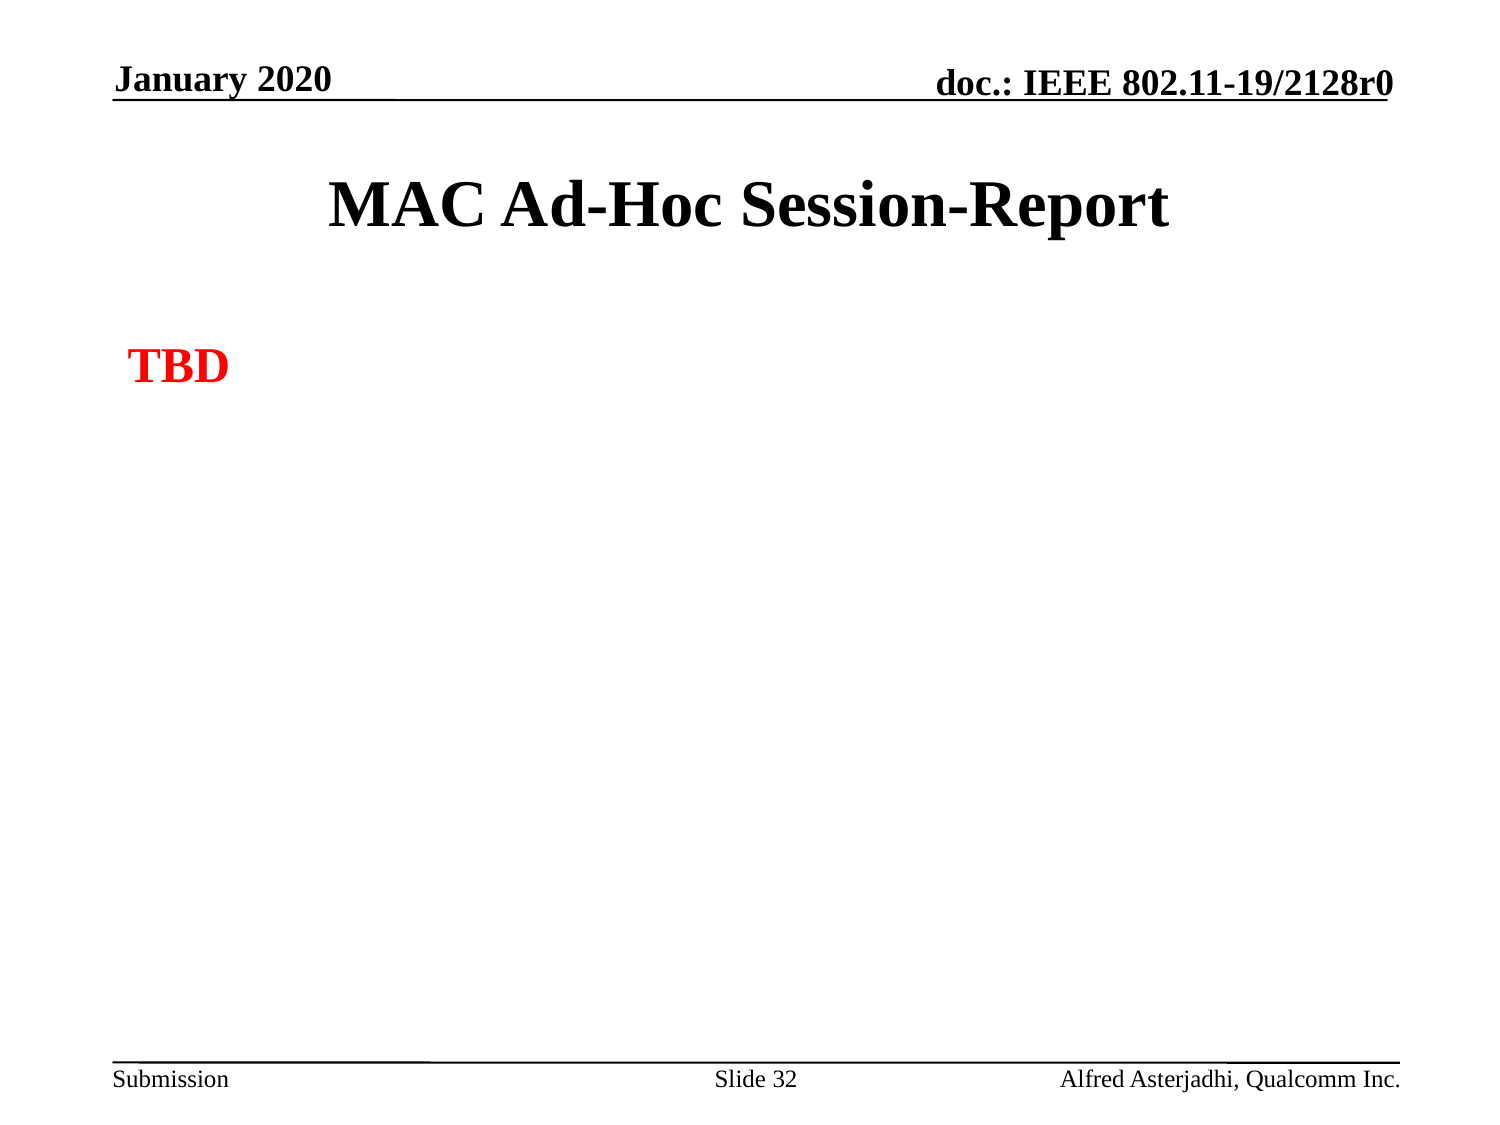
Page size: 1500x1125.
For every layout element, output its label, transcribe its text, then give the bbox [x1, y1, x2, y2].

list TBD [112, 324, 1388, 1000]
title MAC Ad-Hoc Session-Report [112, 112, 1388, 288]
slide_number Slide 32 [712, 1061, 800, 1123]
footer Alfred Asterjadhi, Qualcomm Inc. [878, 1061, 1402, 1093]
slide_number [114, 54, 493, 100]
